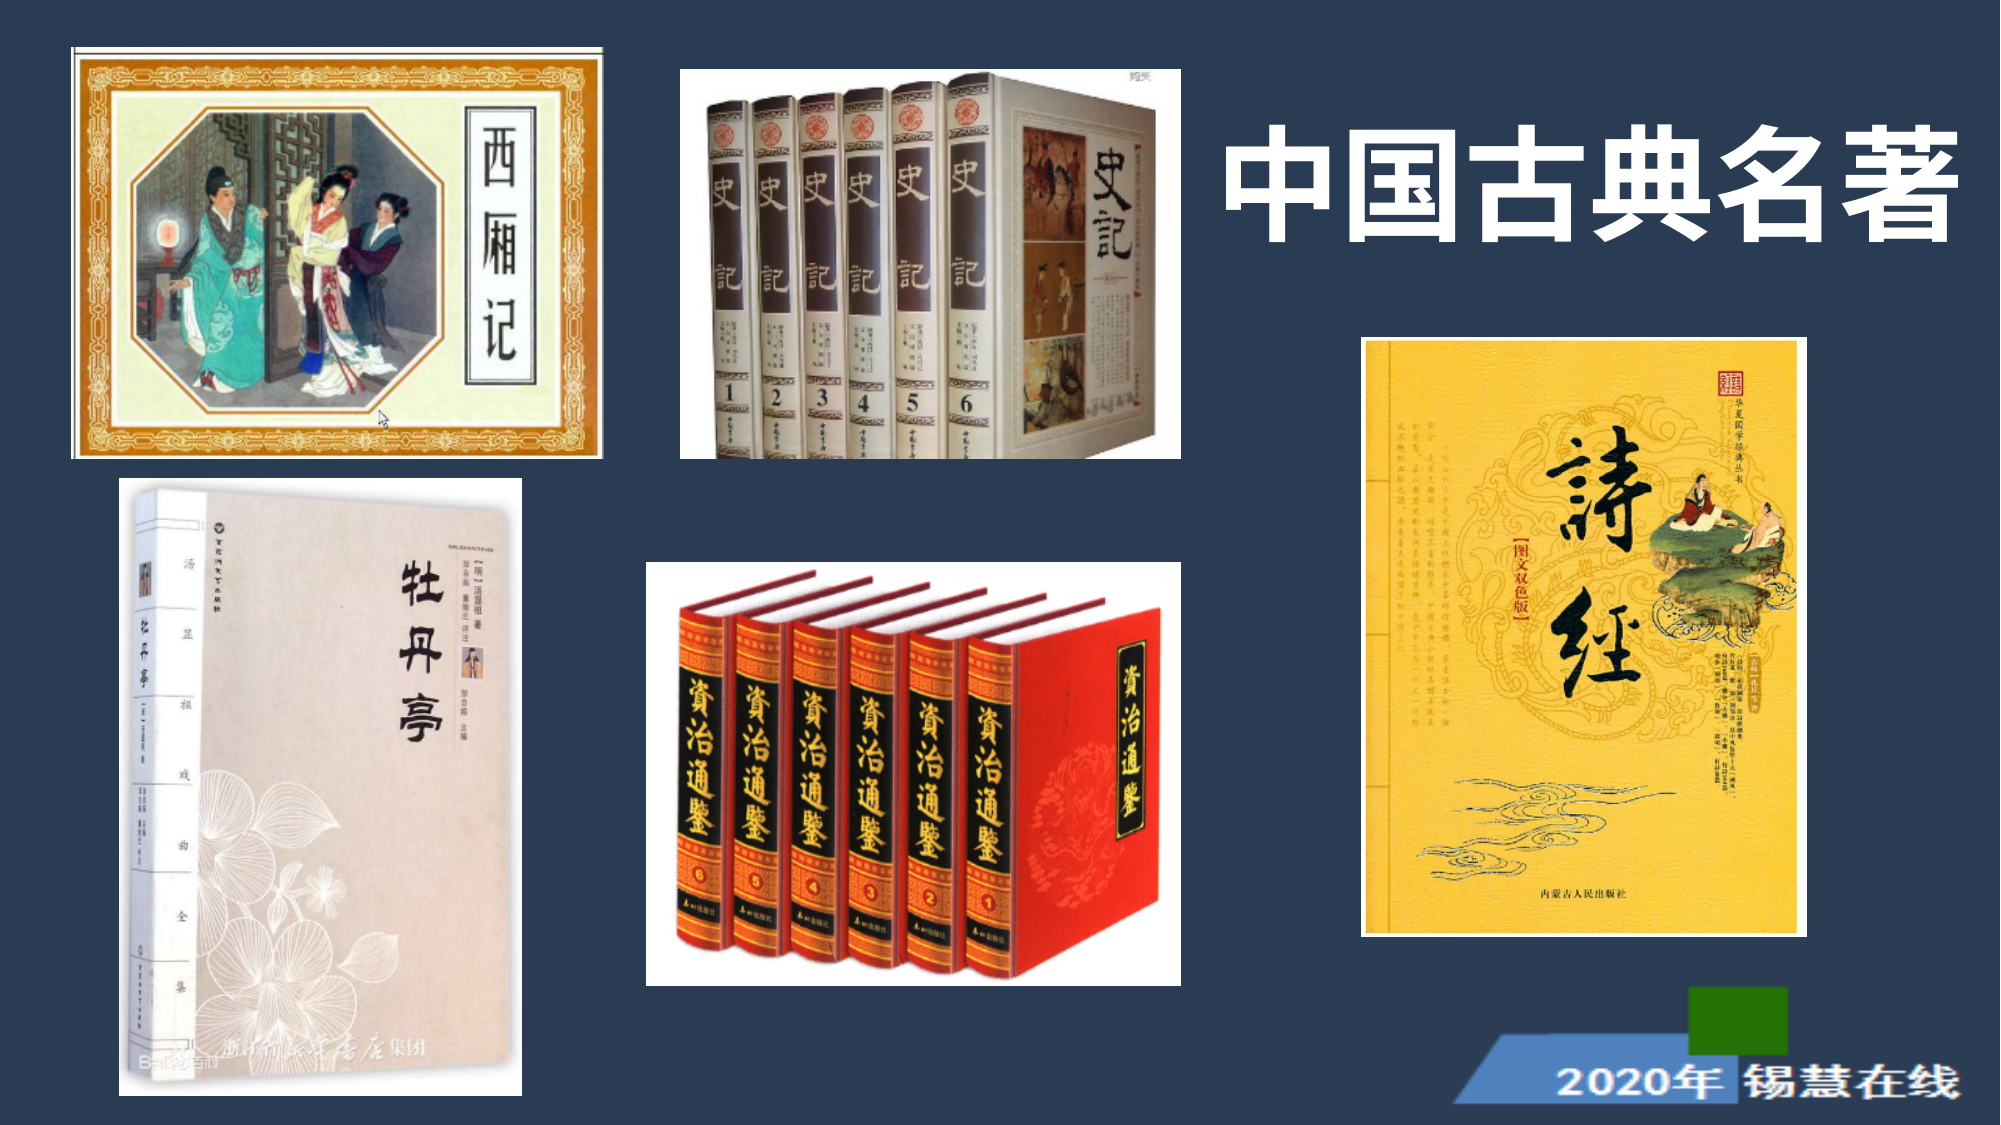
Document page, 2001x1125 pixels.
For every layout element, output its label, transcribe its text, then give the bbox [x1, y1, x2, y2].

picture [679, 69, 1181, 460]
picture [70, 47, 605, 460]
picture [118, 478, 523, 1097]
picture [1314, 337, 2000, 1125]
text_box 中国古典名著 [1200, 98, 1993, 264]
picture [646, 561, 1181, 987]
